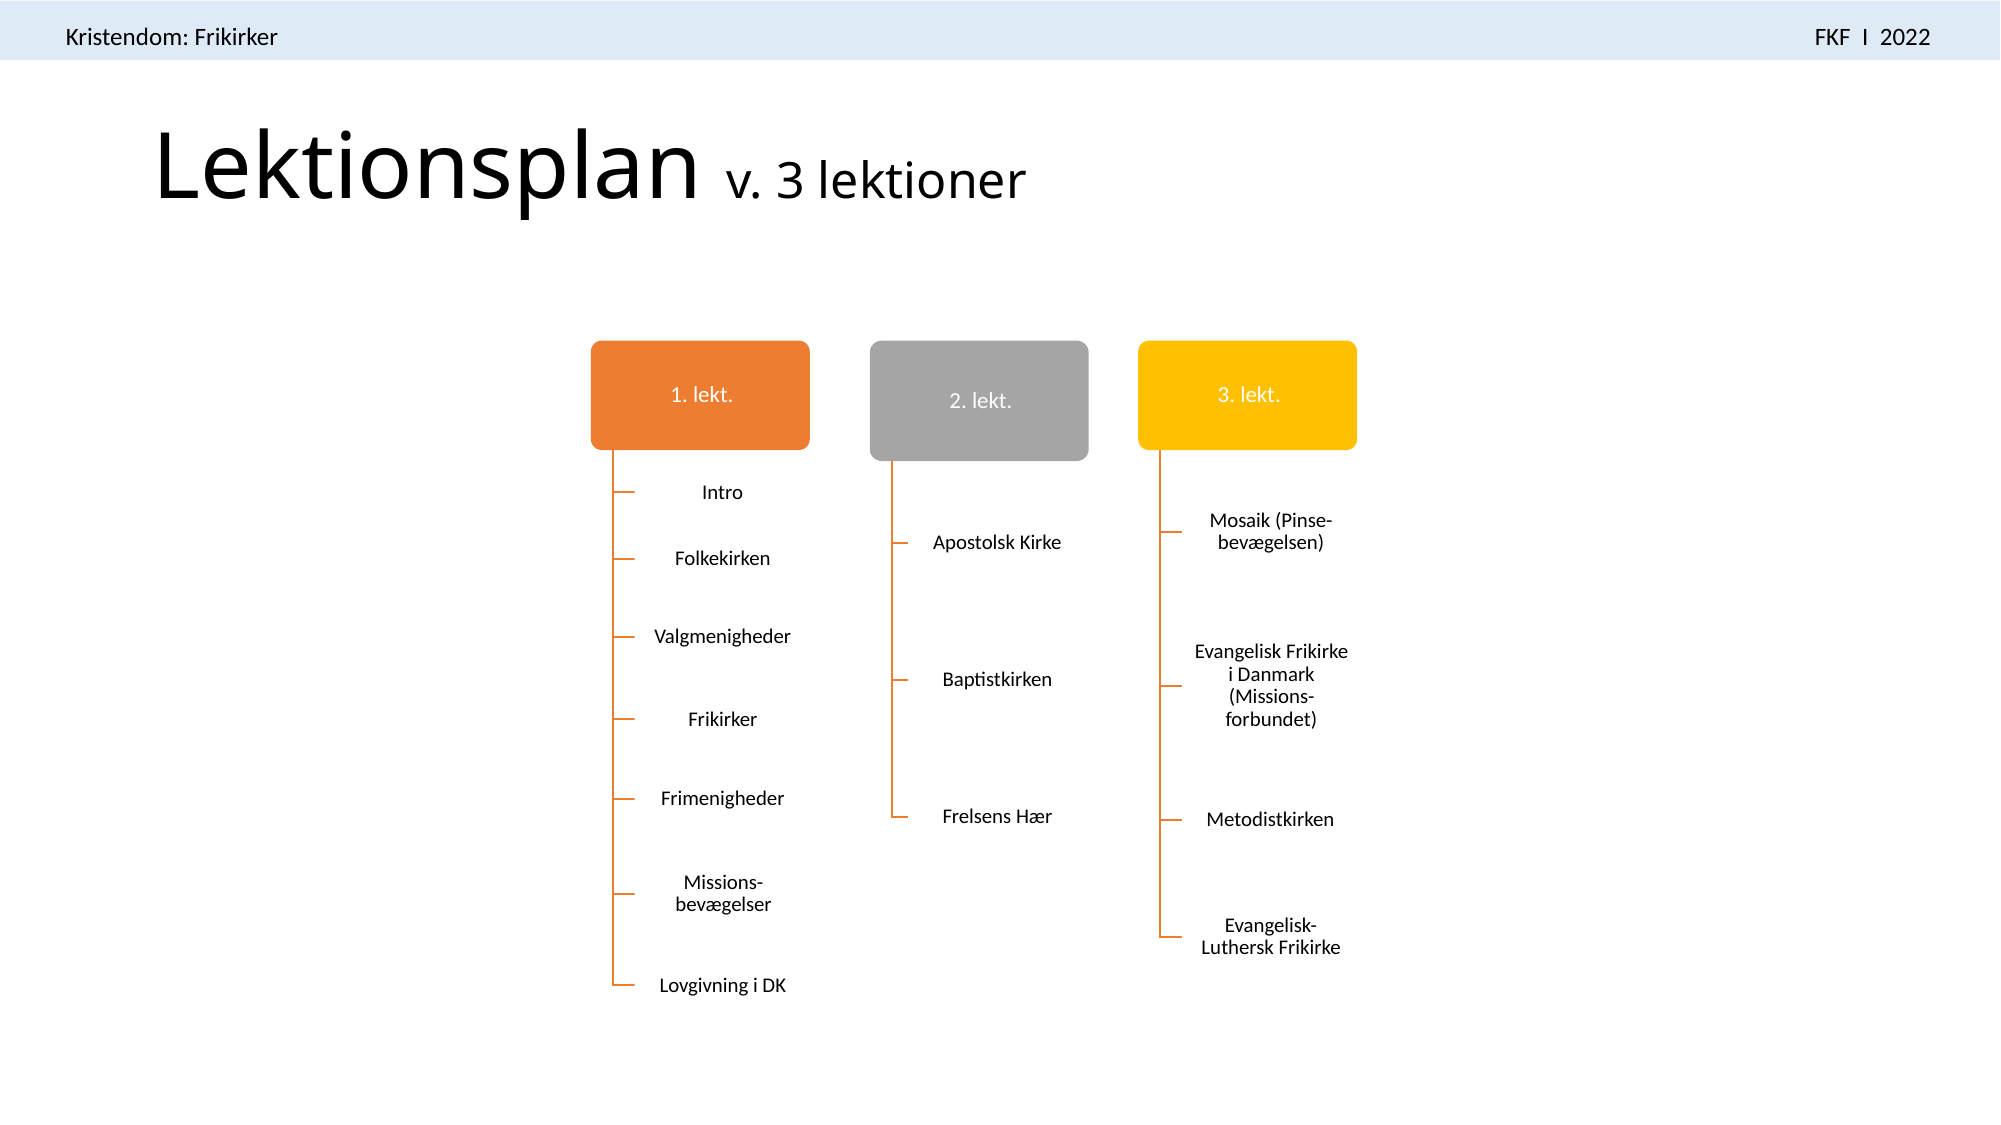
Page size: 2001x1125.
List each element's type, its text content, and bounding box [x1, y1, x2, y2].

text_box Kristendom: Frikirker FKF I 2022 [0, 0, 2000, 61]
title Lektionsplan v. 3 lektioner [137, 61, 1863, 278]
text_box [137, 340, 1811, 1006]
